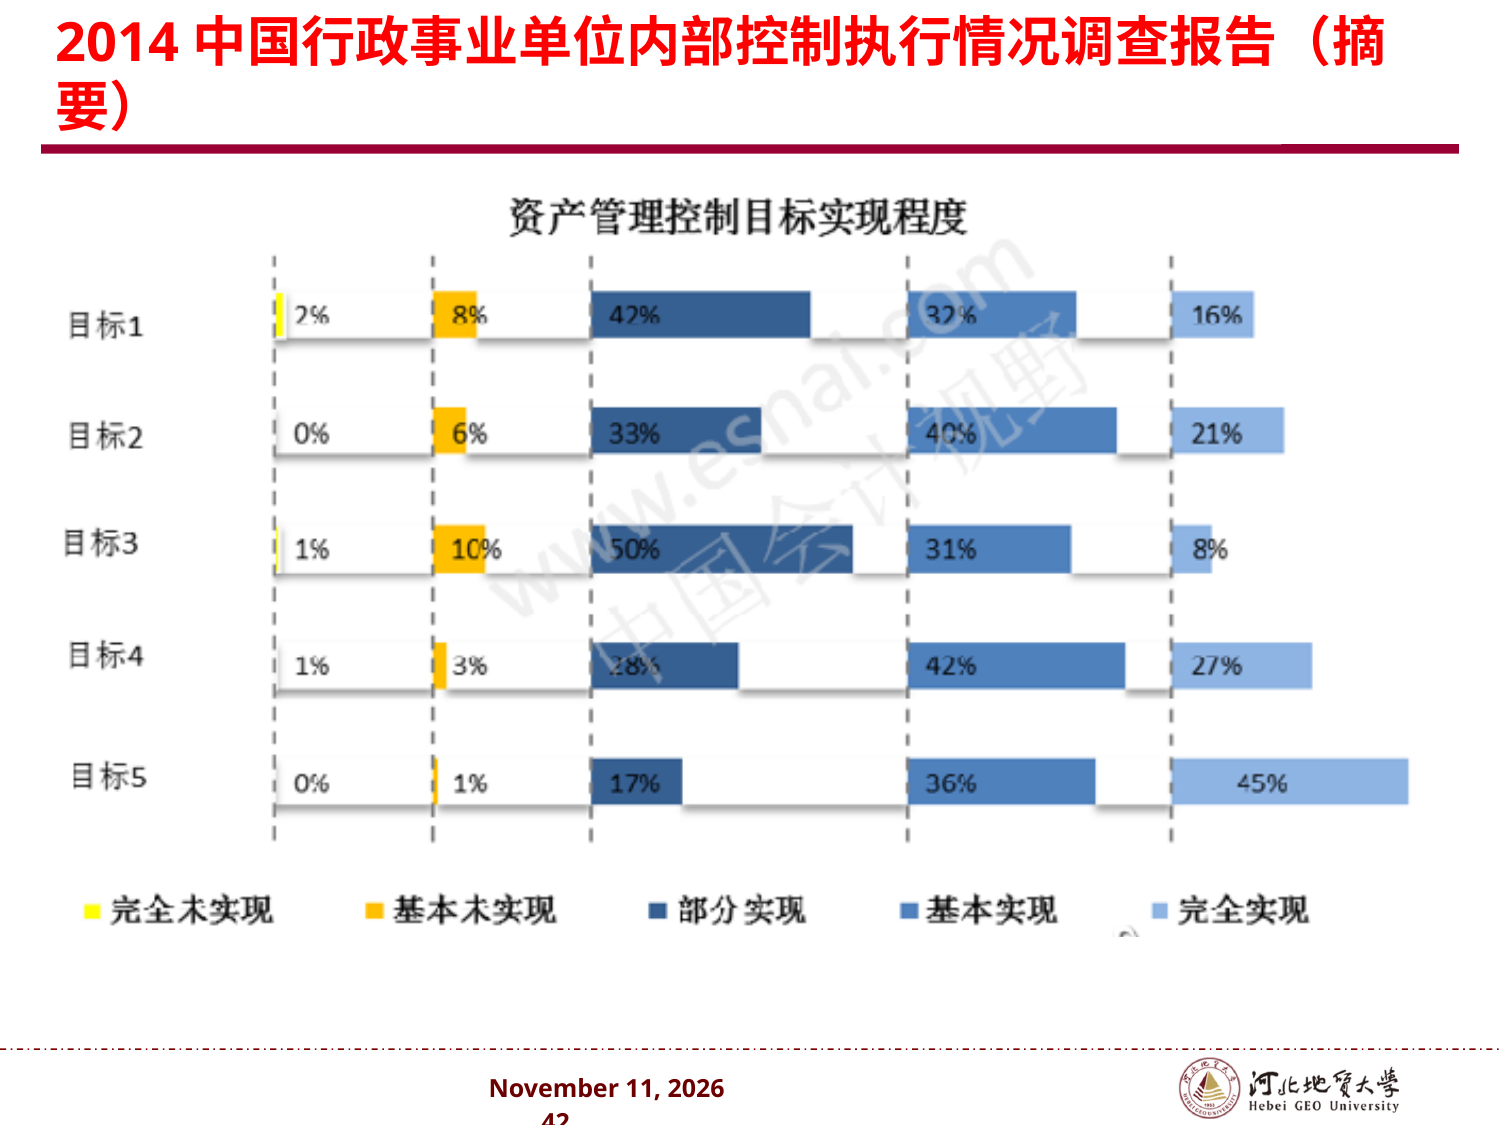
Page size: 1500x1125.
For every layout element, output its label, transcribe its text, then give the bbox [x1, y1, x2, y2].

picture [52, 184, 1428, 937]
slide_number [473, 1064, 990, 1109]
title 2014中国行政事业单位内部控制执行情况调查报告（摘要） [40, 18, 1460, 126]
picture [1159, 1049, 1420, 1125]
